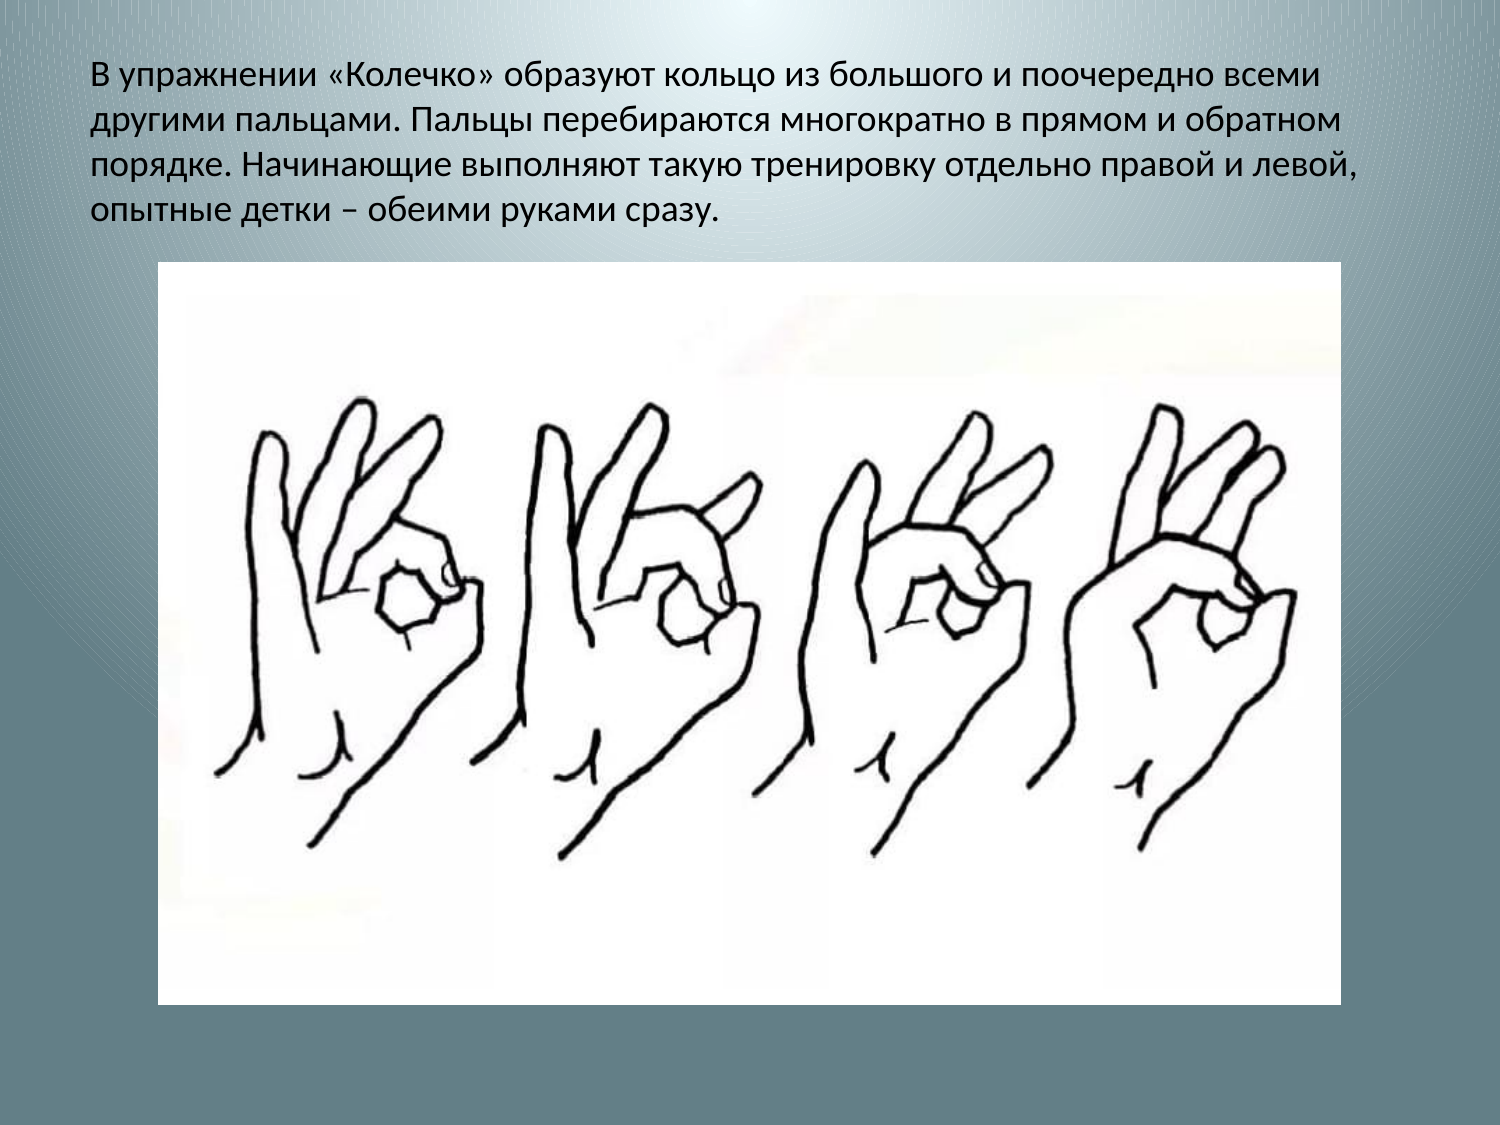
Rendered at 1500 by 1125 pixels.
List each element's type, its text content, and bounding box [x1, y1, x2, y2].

title В упражнении «Колечко» образуют кольцо из большого и поочередно всеми другими пальцами. Пальцы перебираются многократно в прямом и обратном порядке. Начинающие выполняют такую тренировку отдельно правой и левой, опытные детки – обеими руками сразу. [75, 45, 1425, 233]
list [158, 262, 1342, 1006]
